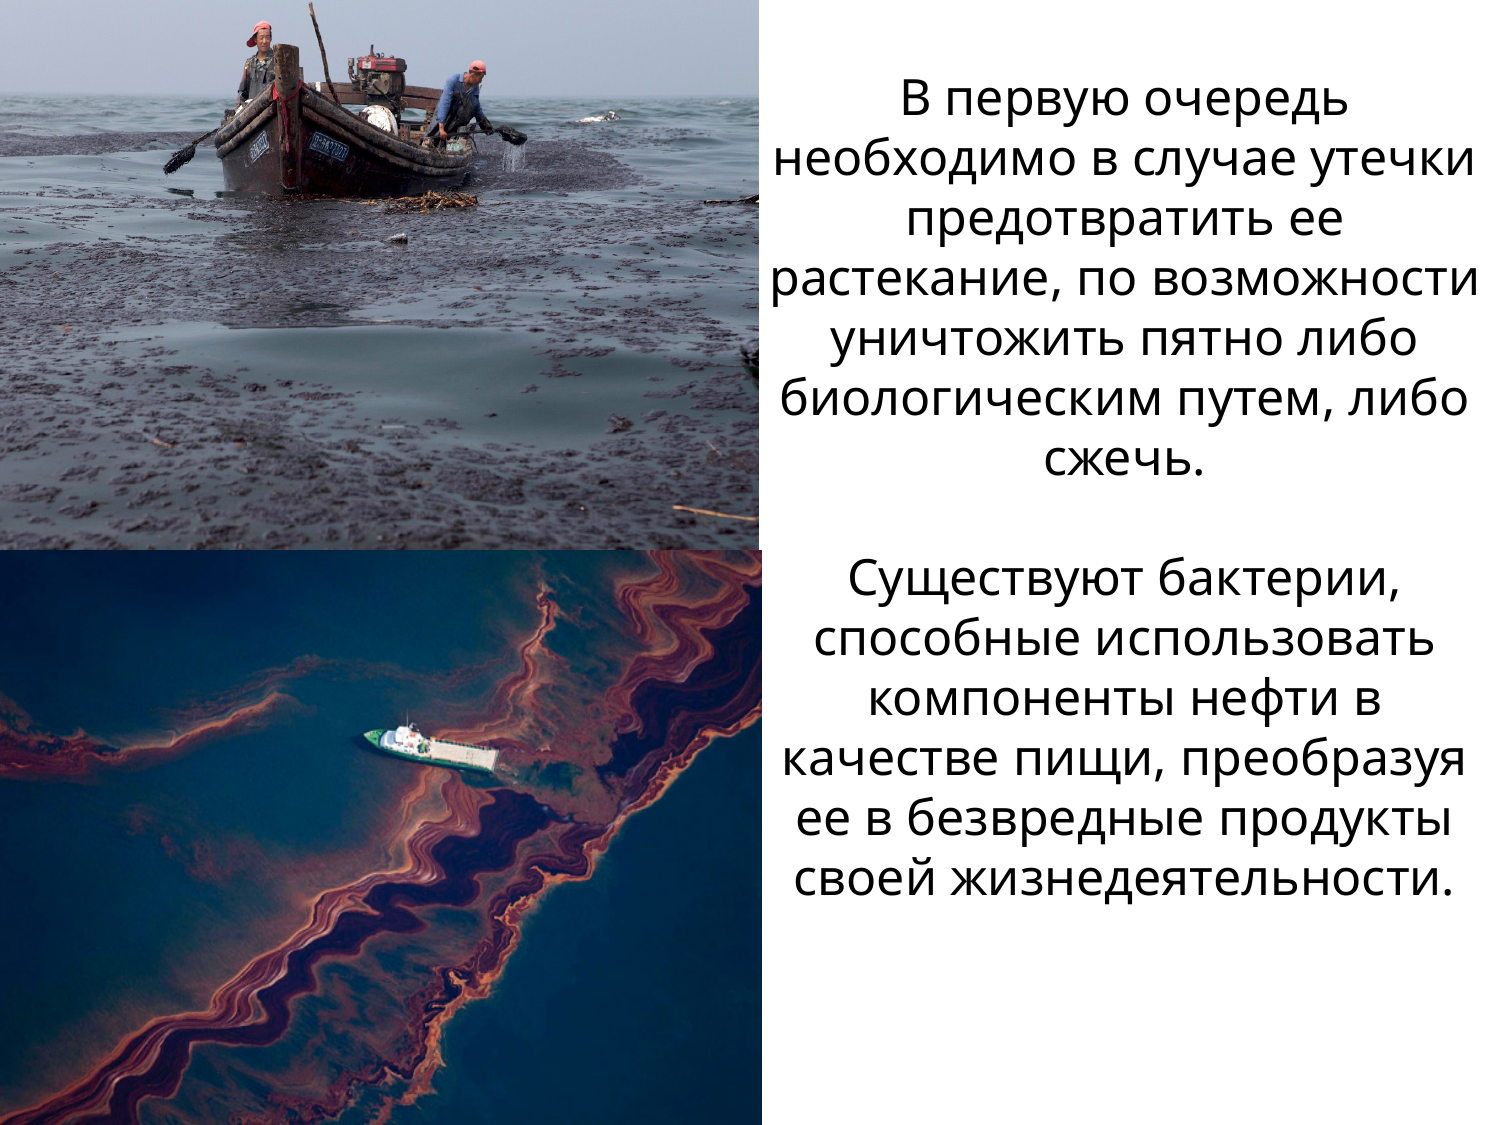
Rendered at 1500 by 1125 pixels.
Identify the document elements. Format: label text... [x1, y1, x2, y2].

picture [0, 0, 762, 1125]
text_box В первую очередь необходимо в случае утечки предотвратить ее растекание, по возможности уничтожить пятно либо биологическим путем, либо сжечь. Существуют бактерии, способные использовать компоненты нефти в качестве пищи, преобразуя ее в безвредные продукты своей жизнедеятельности. [767, 58, 1500, 959]
